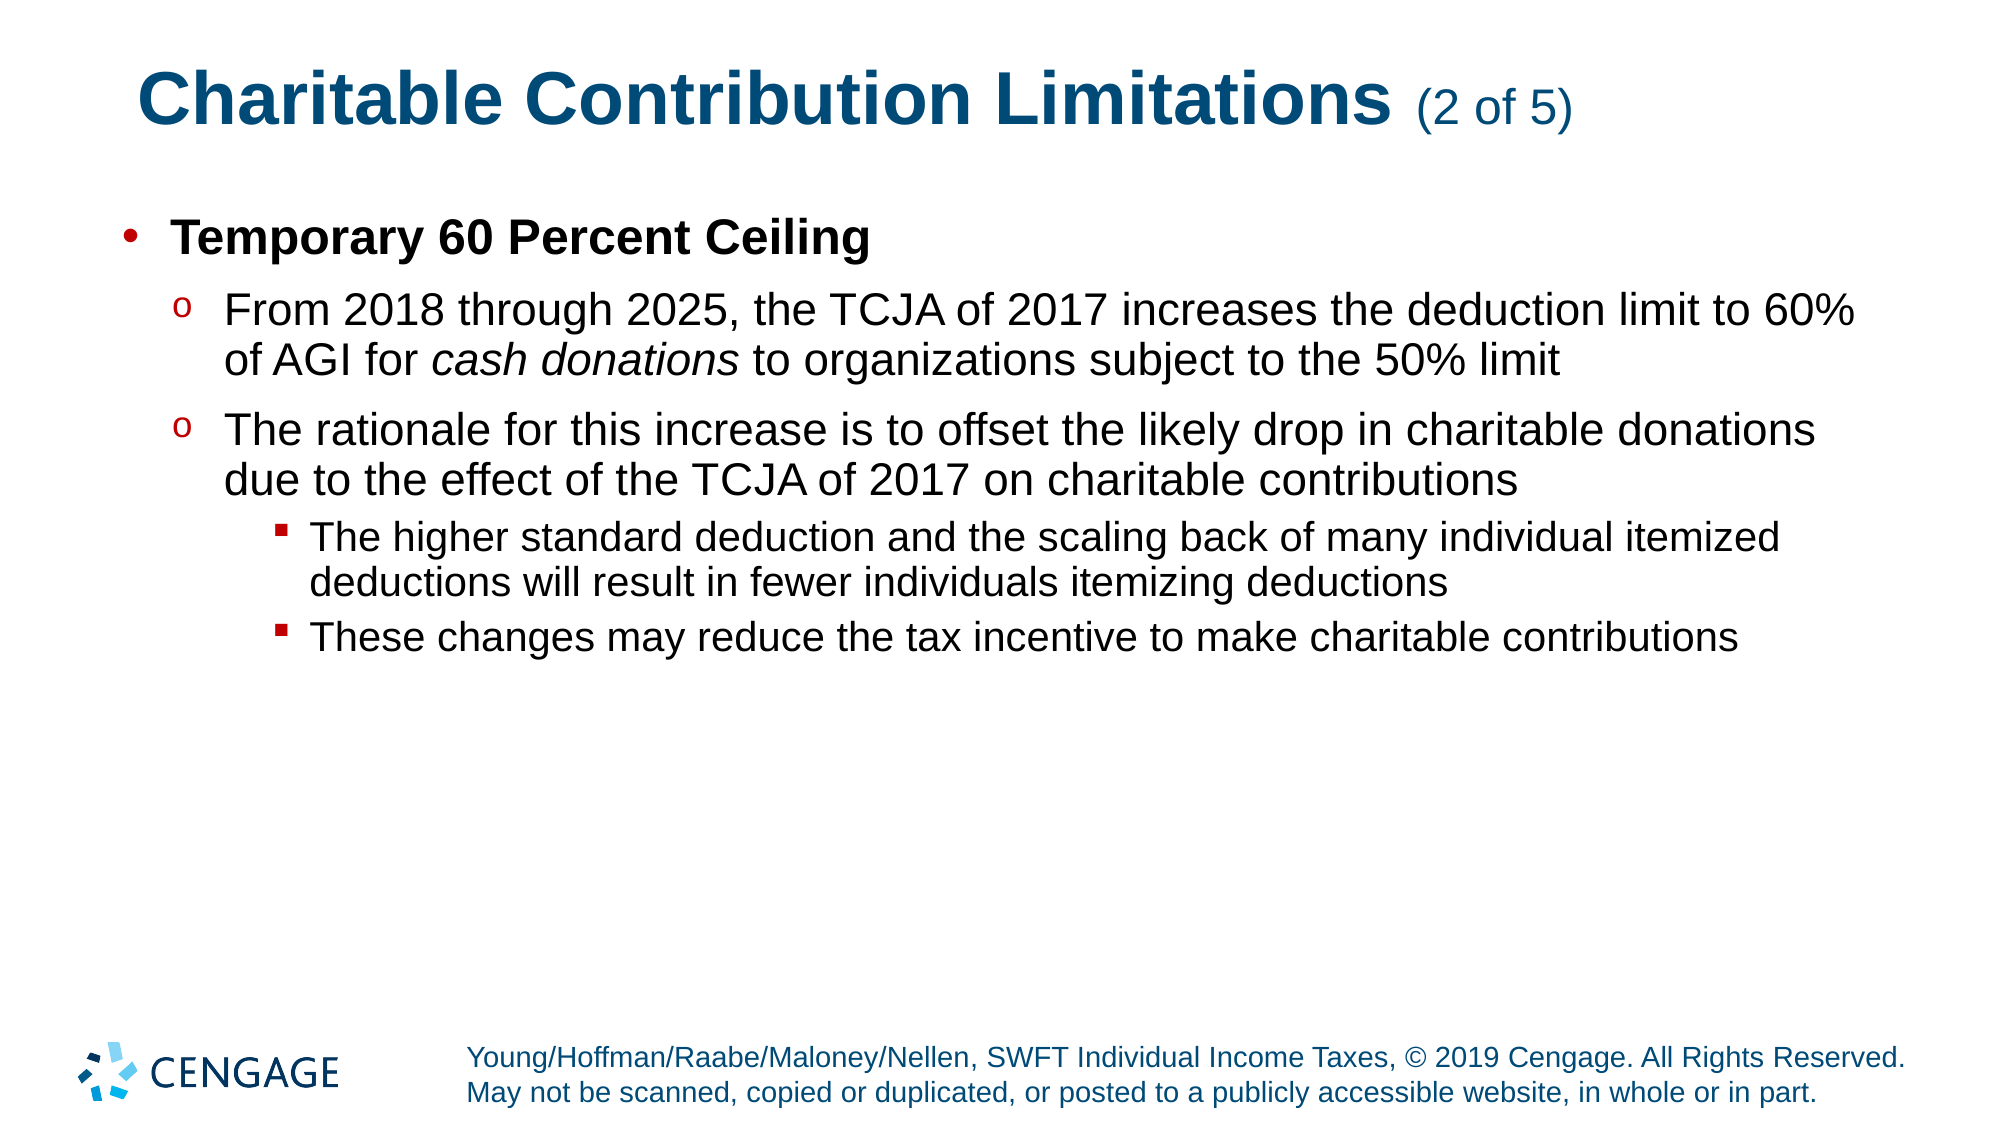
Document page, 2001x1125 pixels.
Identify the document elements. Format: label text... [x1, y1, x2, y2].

list Temporary 60 Percent Ceiling From 2018 through 2025, the T C J A of 2017 increases the deduction limit to 60% of A G I for cash donations to organizations subject to the 50% limit The rationale for this increase is to offset the likely drop in charitable donations due to the effect of the T C J A of 2017 on charitable contributions The higher standard deduction and the scaling back of many individual itemized deductions will result in fewer individuals itemizing deductions These changes may reduce the tax incentive to make charitable contributions [121, 211, 1880, 686]
picture [78, 1042, 338, 1101]
title Charitable Contribution Limitations (2 of 5) [137, 59, 1863, 171]
